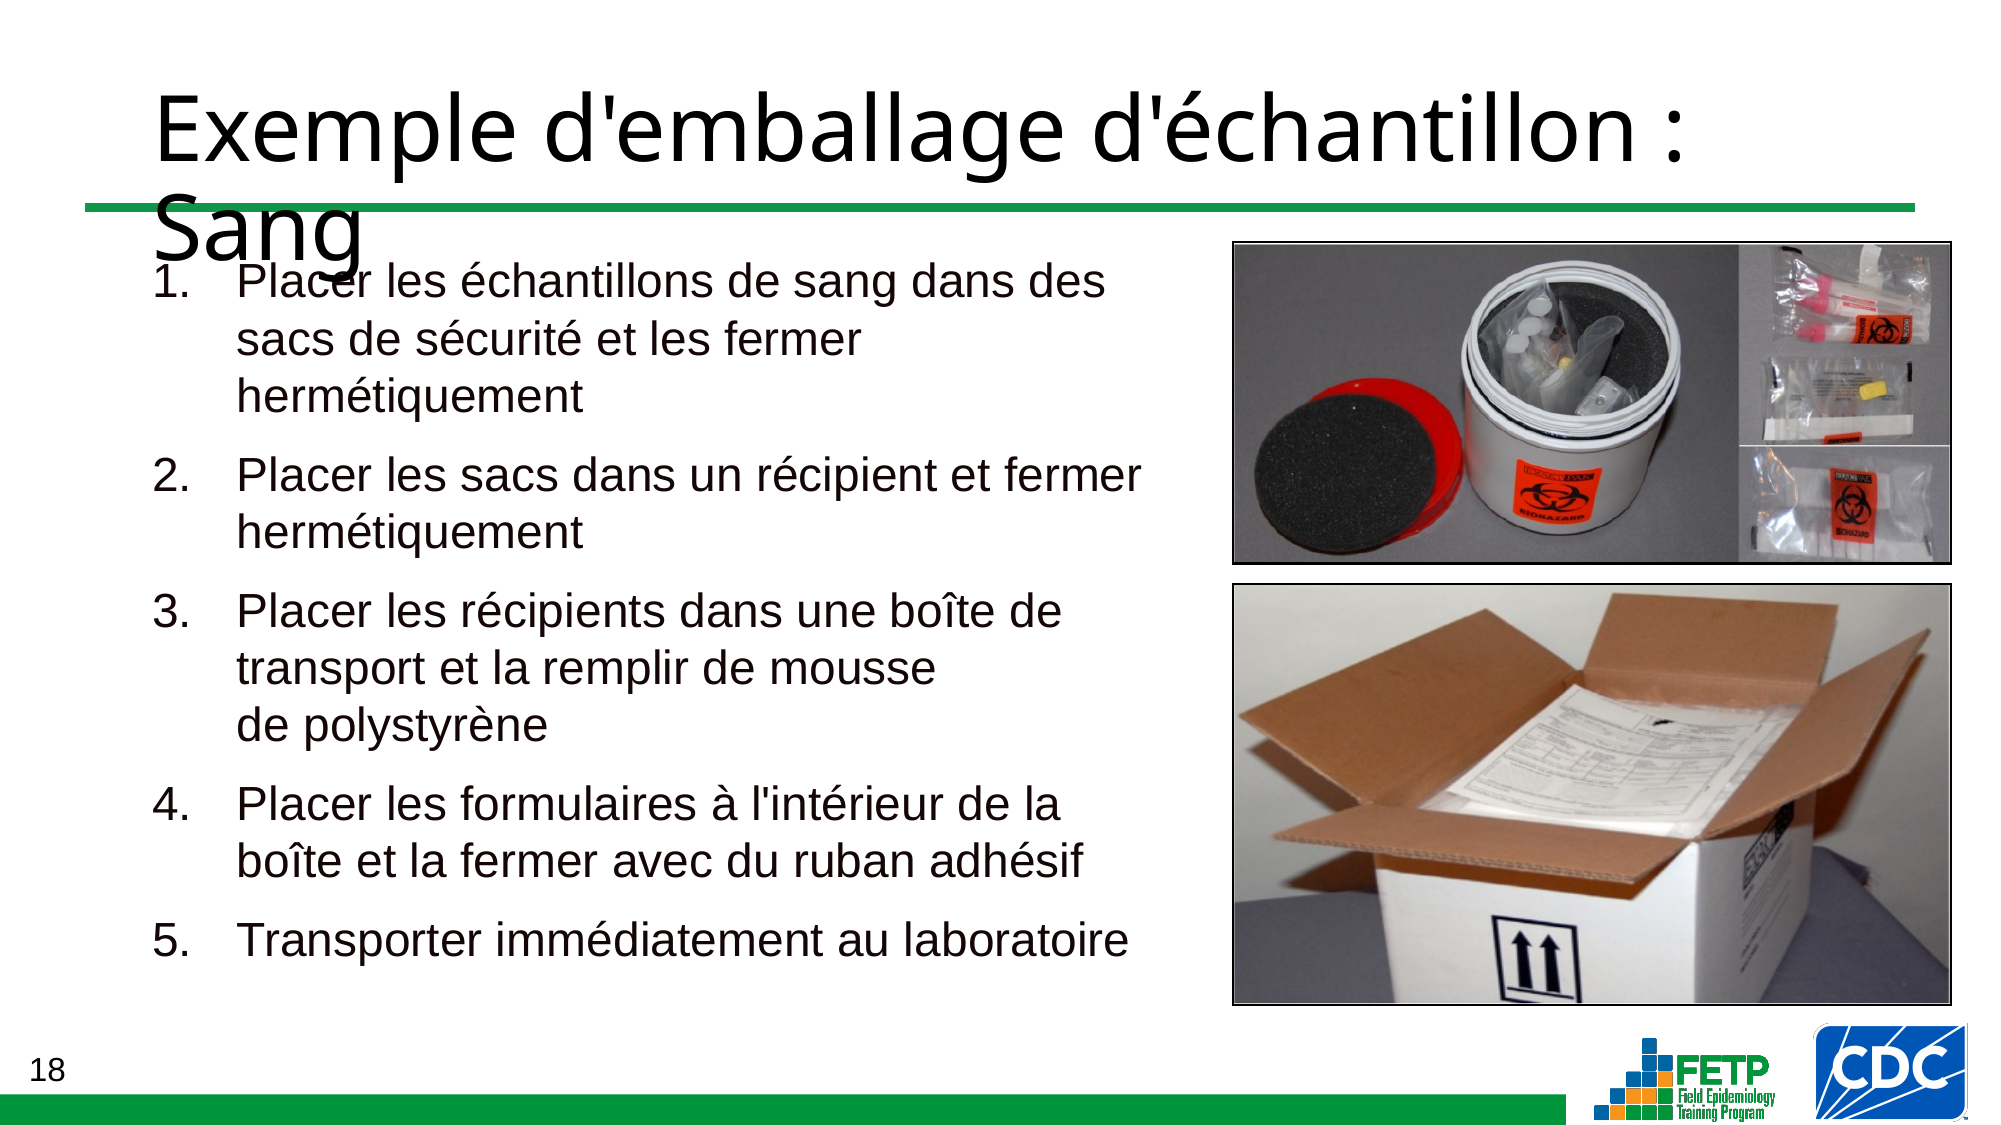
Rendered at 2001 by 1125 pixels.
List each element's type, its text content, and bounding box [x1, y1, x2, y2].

picture [1233, 242, 1951, 563]
picture [1594, 1038, 1775, 1122]
list Placer les échantillons de sang dans des sacs de sécurité et les fermer hermétiquement Placer les sacs dans un récipient et fermer hermétiquement Placer les récipients dans une boîte de transport et la remplir de mousse de polystyrène Placer les formulaires à l'intérieur de la boîte et la fermer avec du ruban adhésif Transporter immédiatement au laboratoire [137, 242, 1197, 1004]
title Exemple d'emballage d'échantillon : Sang [137, 75, 1863, 207]
picture [1813, 1023, 1968, 1122]
picture [1233, 584, 1951, 1004]
